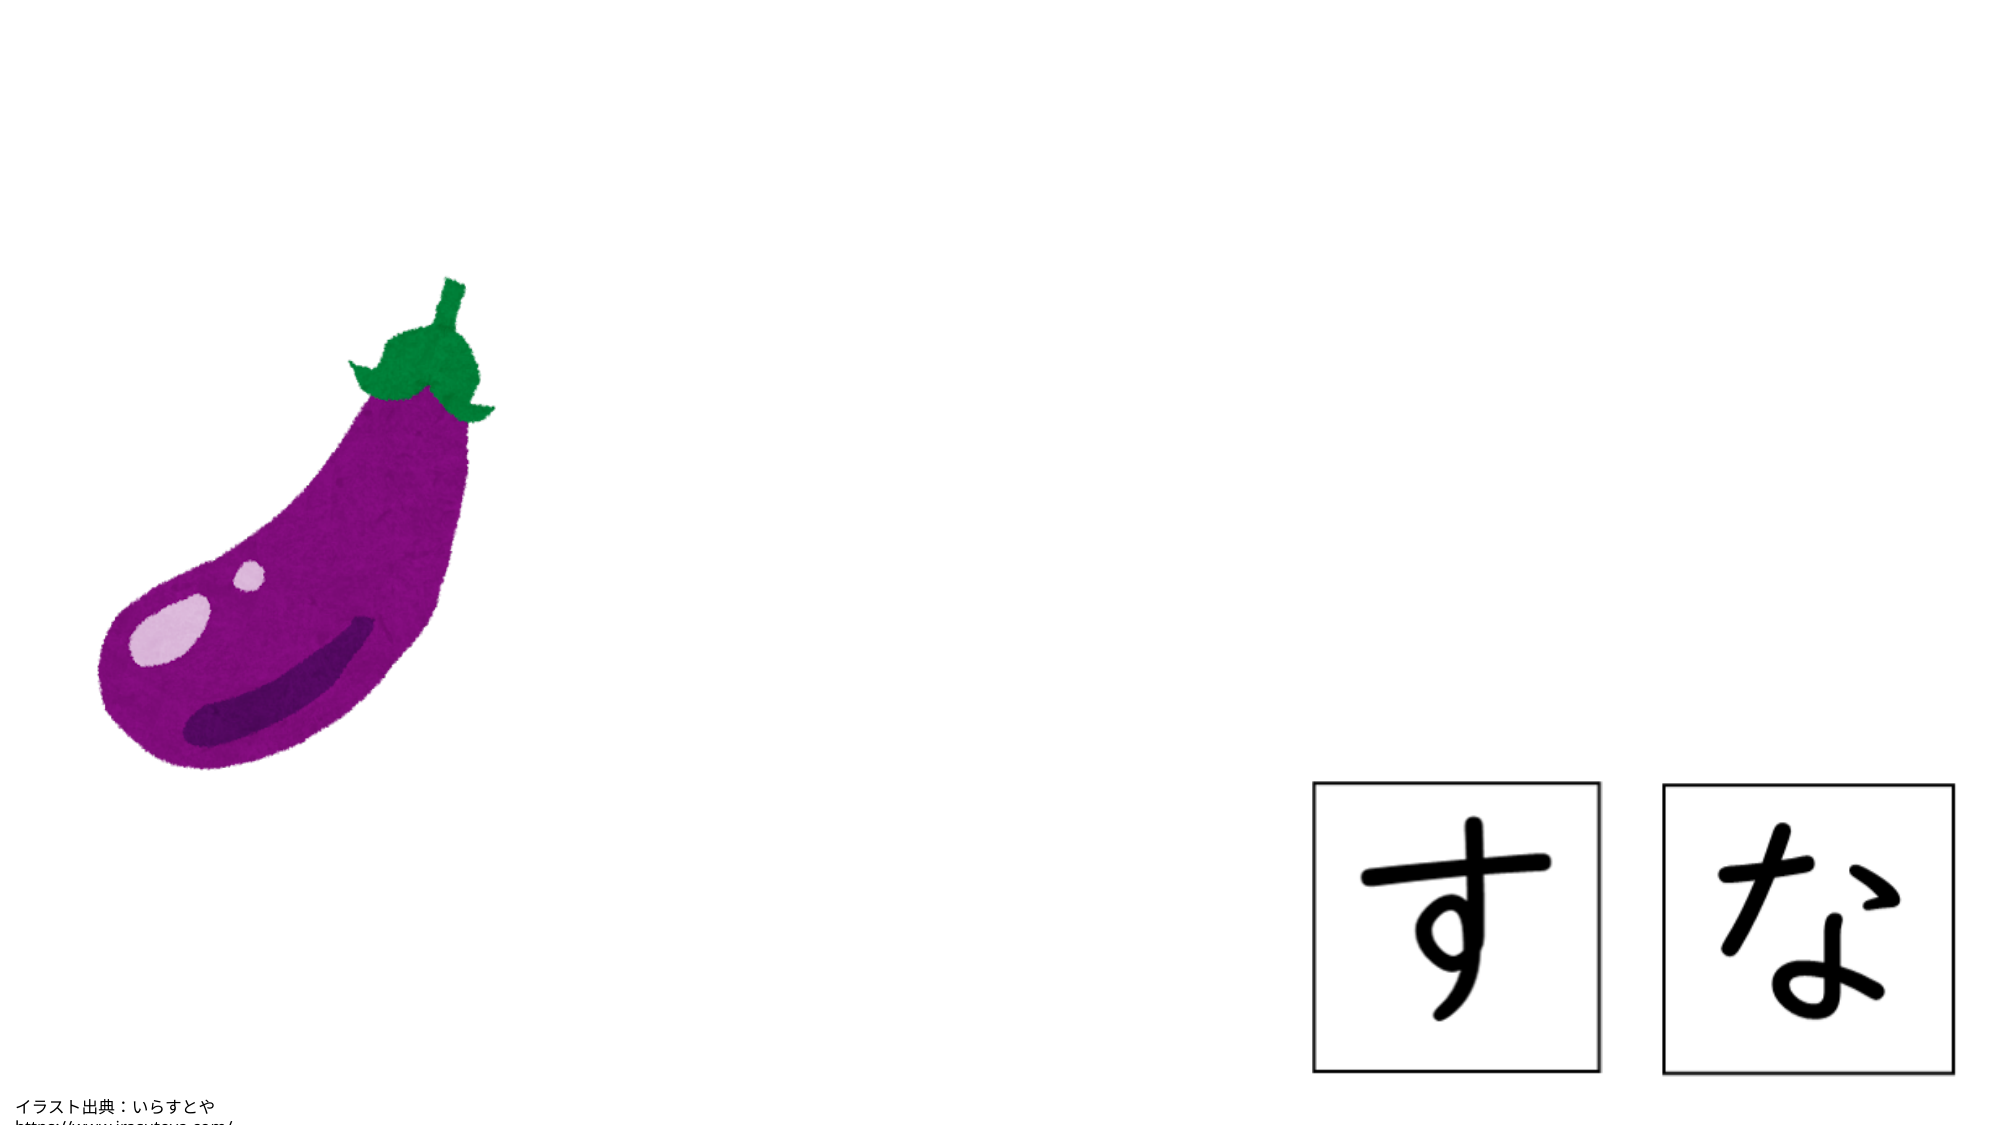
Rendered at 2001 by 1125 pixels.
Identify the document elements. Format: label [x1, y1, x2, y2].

picture [1312, 780, 1603, 1075]
list [62, 261, 508, 796]
picture [1661, 782, 1957, 1077]
